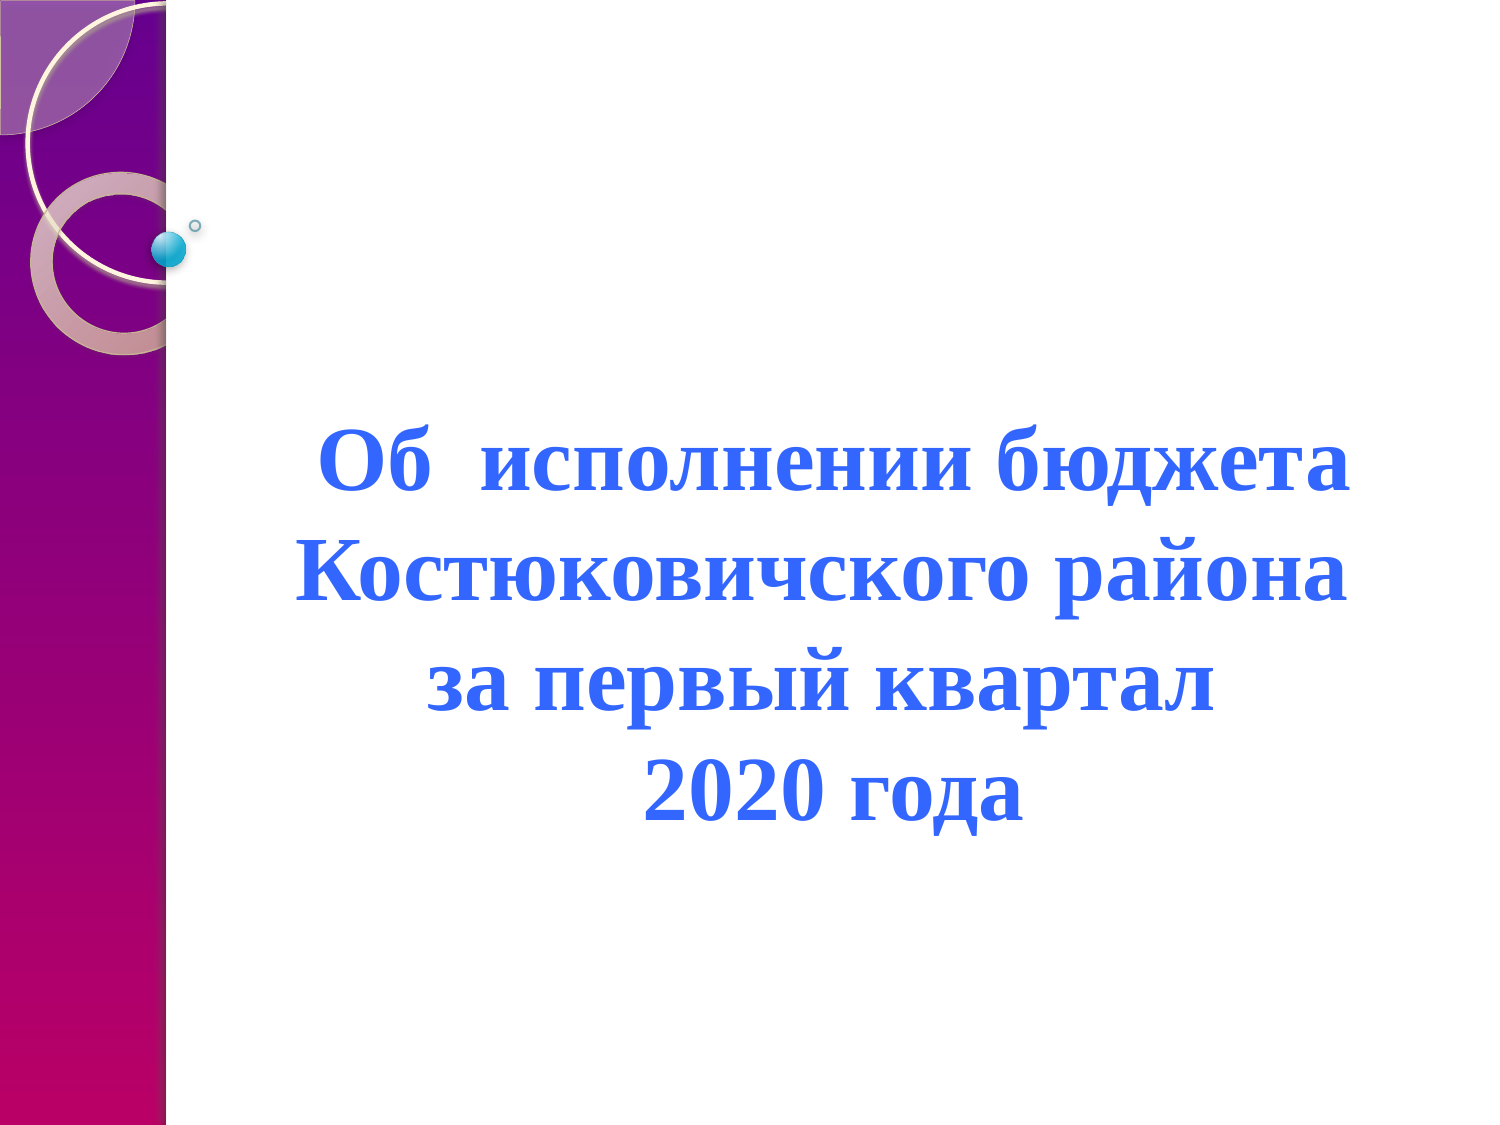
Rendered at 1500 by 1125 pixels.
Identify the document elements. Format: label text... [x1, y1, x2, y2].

title Об исполнении бюджета Костюковичского района за первый квартал 2020 года [171, 30, 1497, 846]
